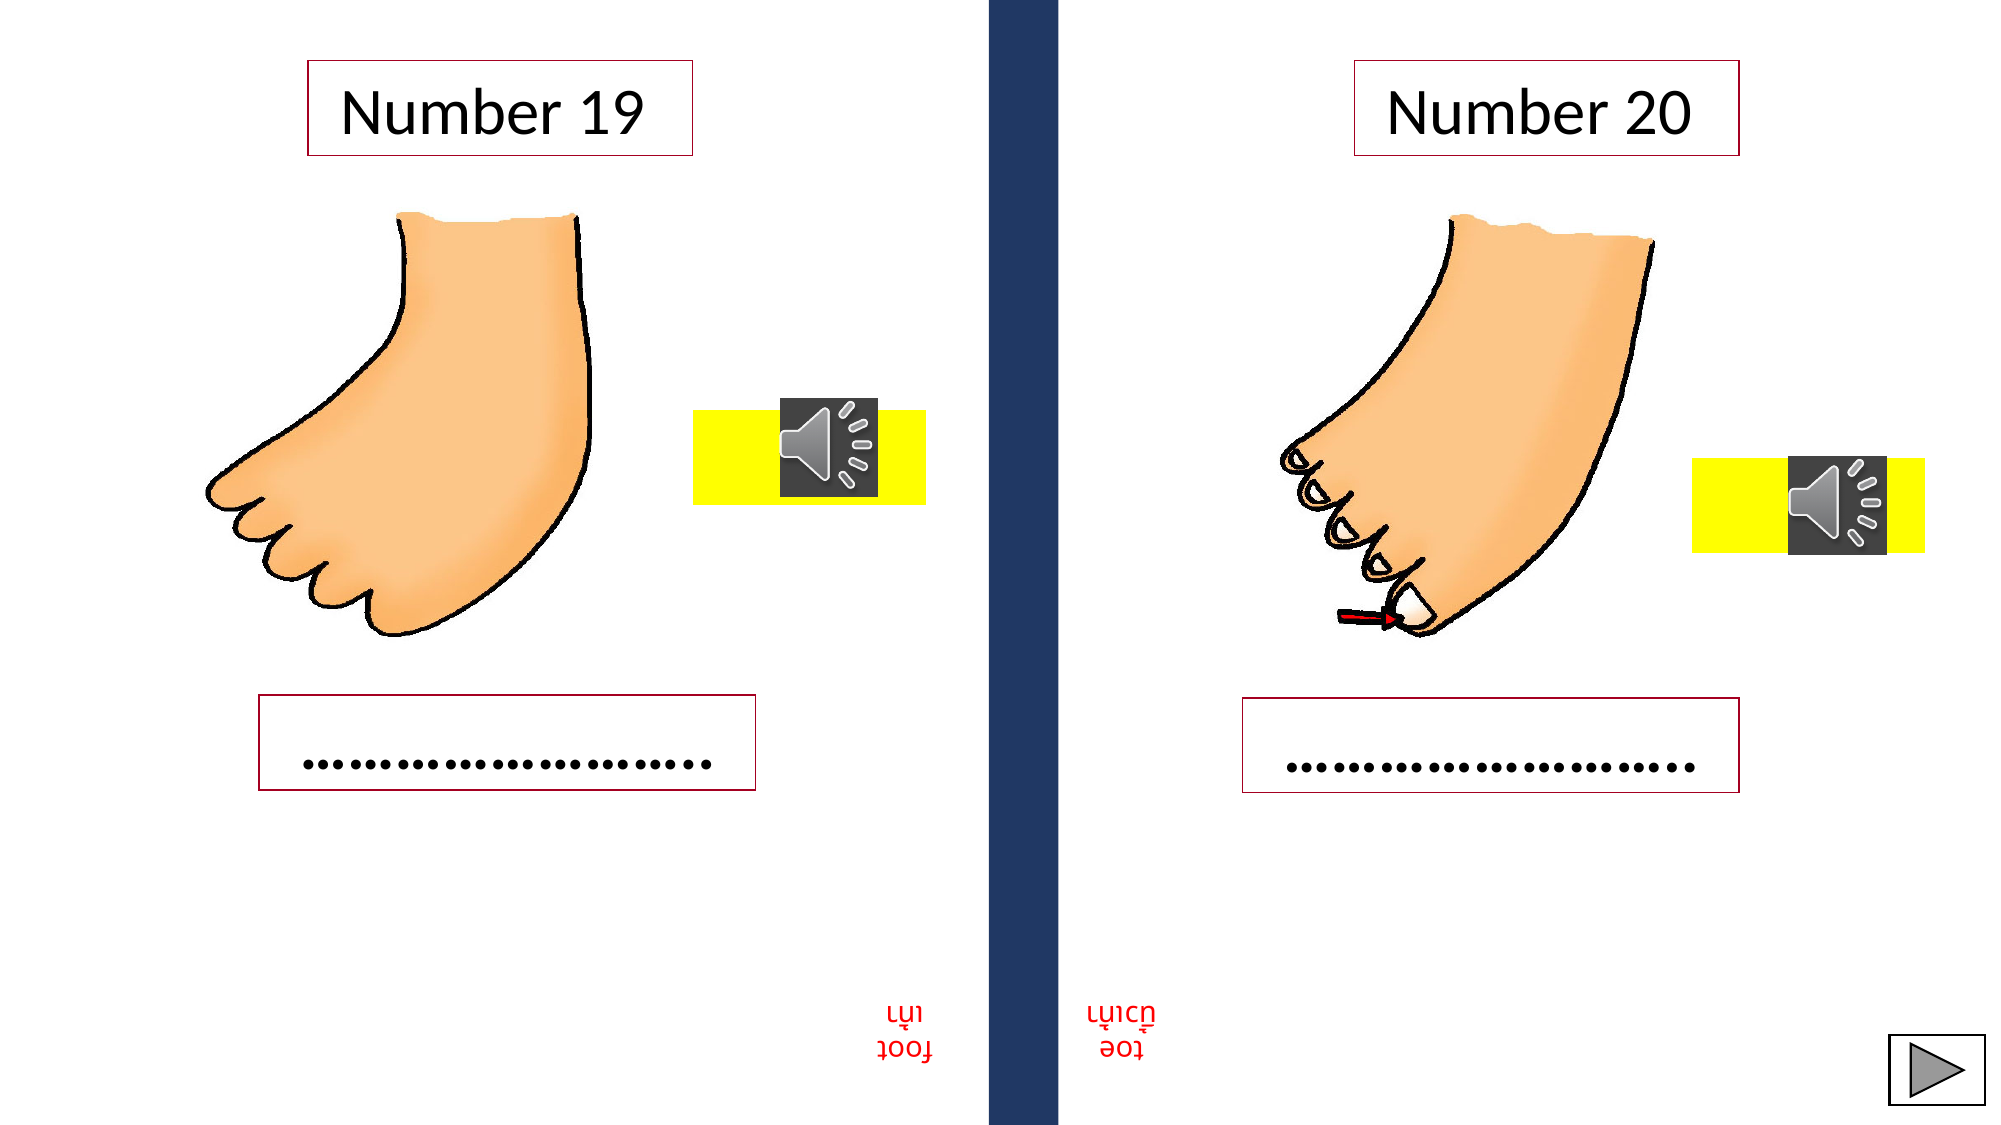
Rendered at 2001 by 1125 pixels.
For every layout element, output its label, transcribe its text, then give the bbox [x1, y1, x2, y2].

text_box Number 20 [1354, 60, 1739, 156]
picture [1787, 455, 1888, 556]
picture [1216, 193, 1669, 661]
text_box toe นิ้วเท้า [1064, 993, 1179, 1078]
table_header [1888, 458, 1925, 553]
table_header [693, 410, 926, 505]
text_box foot เท้า [852, 993, 958, 1078]
table_header [1692, 458, 1787, 553]
picture [178, 207, 615, 644]
text_box …………………….. [259, 695, 756, 790]
picture [778, 397, 879, 498]
text_box [1888, 1034, 1986, 1106]
text_box …………………….. [1242, 697, 1739, 793]
text_box Number 19 [308, 60, 693, 156]
text_box [988, 0, 1059, 1125]
